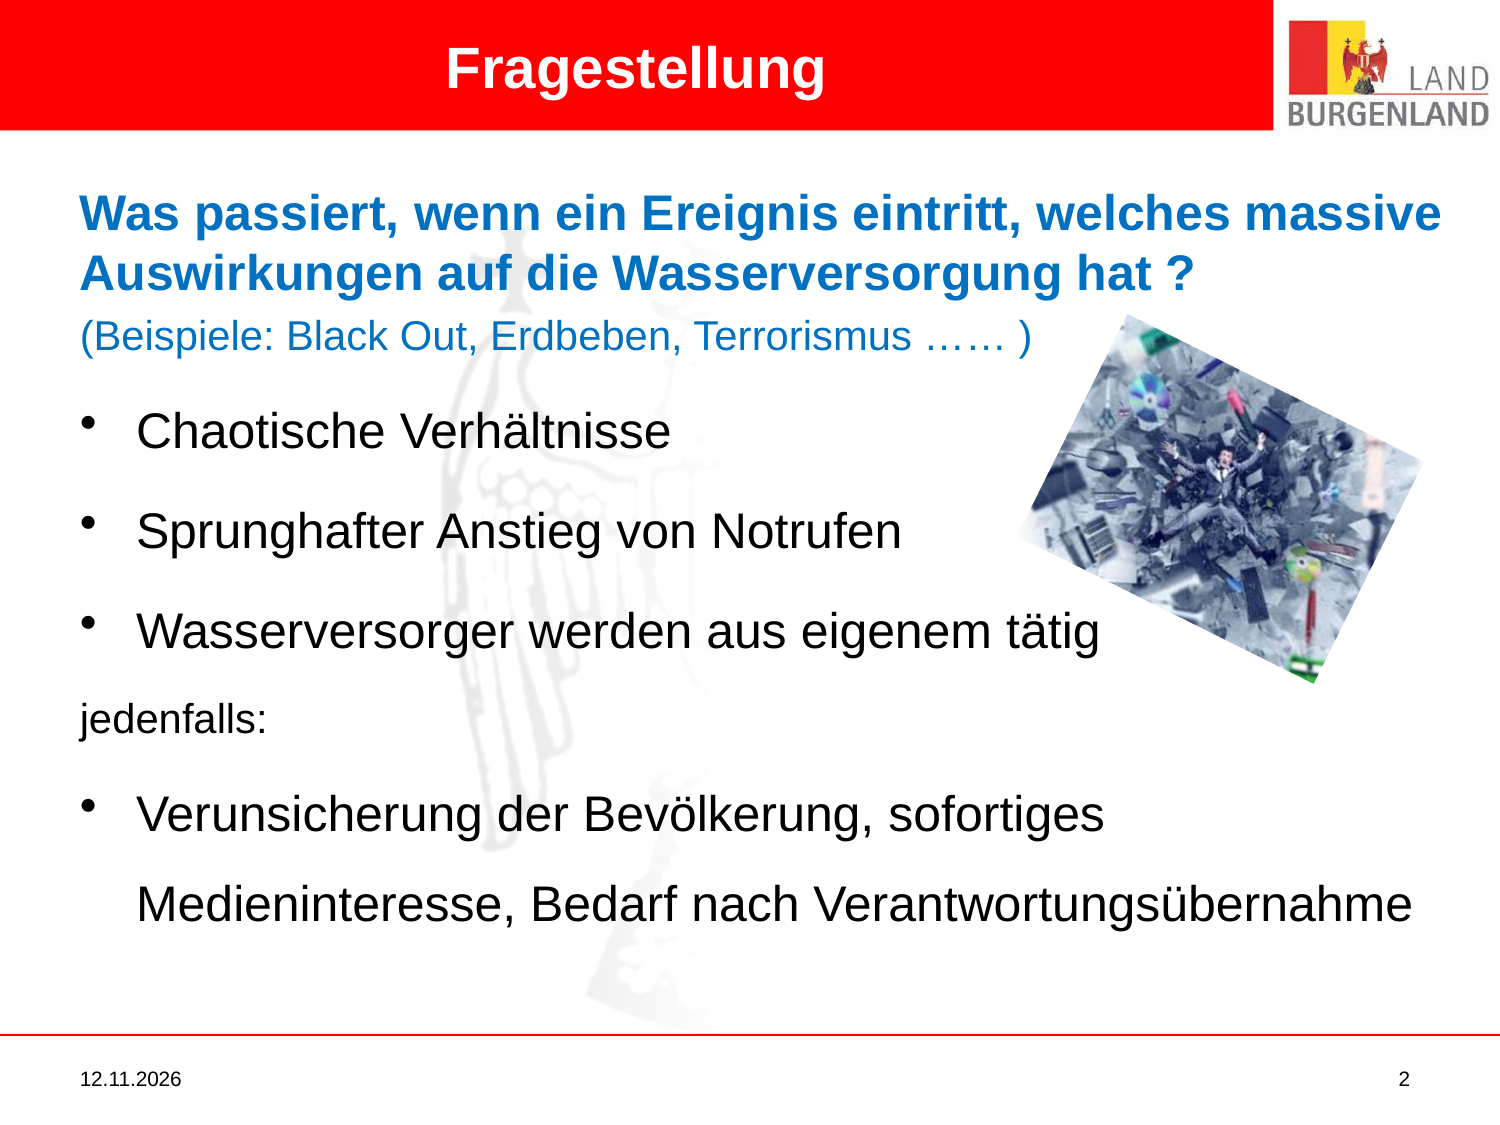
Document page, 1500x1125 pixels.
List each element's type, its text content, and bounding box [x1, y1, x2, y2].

picture [1273, 1, 1495, 161]
title Fragestellung [0, 0, 1274, 131]
picture [1018, 315, 1423, 683]
list Was passiert, wenn ein Ereignis eintritt, welches massive Auswirkungen auf die Wasserversorgung hat ? (Beispiele: Black Out, Erdbeben, Terrorismus …… ) Chaotische Verhältnisse Sprunghafter Anstieg von Notrufen Wasserversorger werden aus eigenem tätig jedenfalls: Verunsicherung der Bevölkerung, sofortiges Medieninteresse, Bedarf nach Verantwortungsübernahme [64, 172, 1459, 986]
slide_number 2 [1074, 1061, 1425, 1094]
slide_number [64, 1061, 415, 1094]
